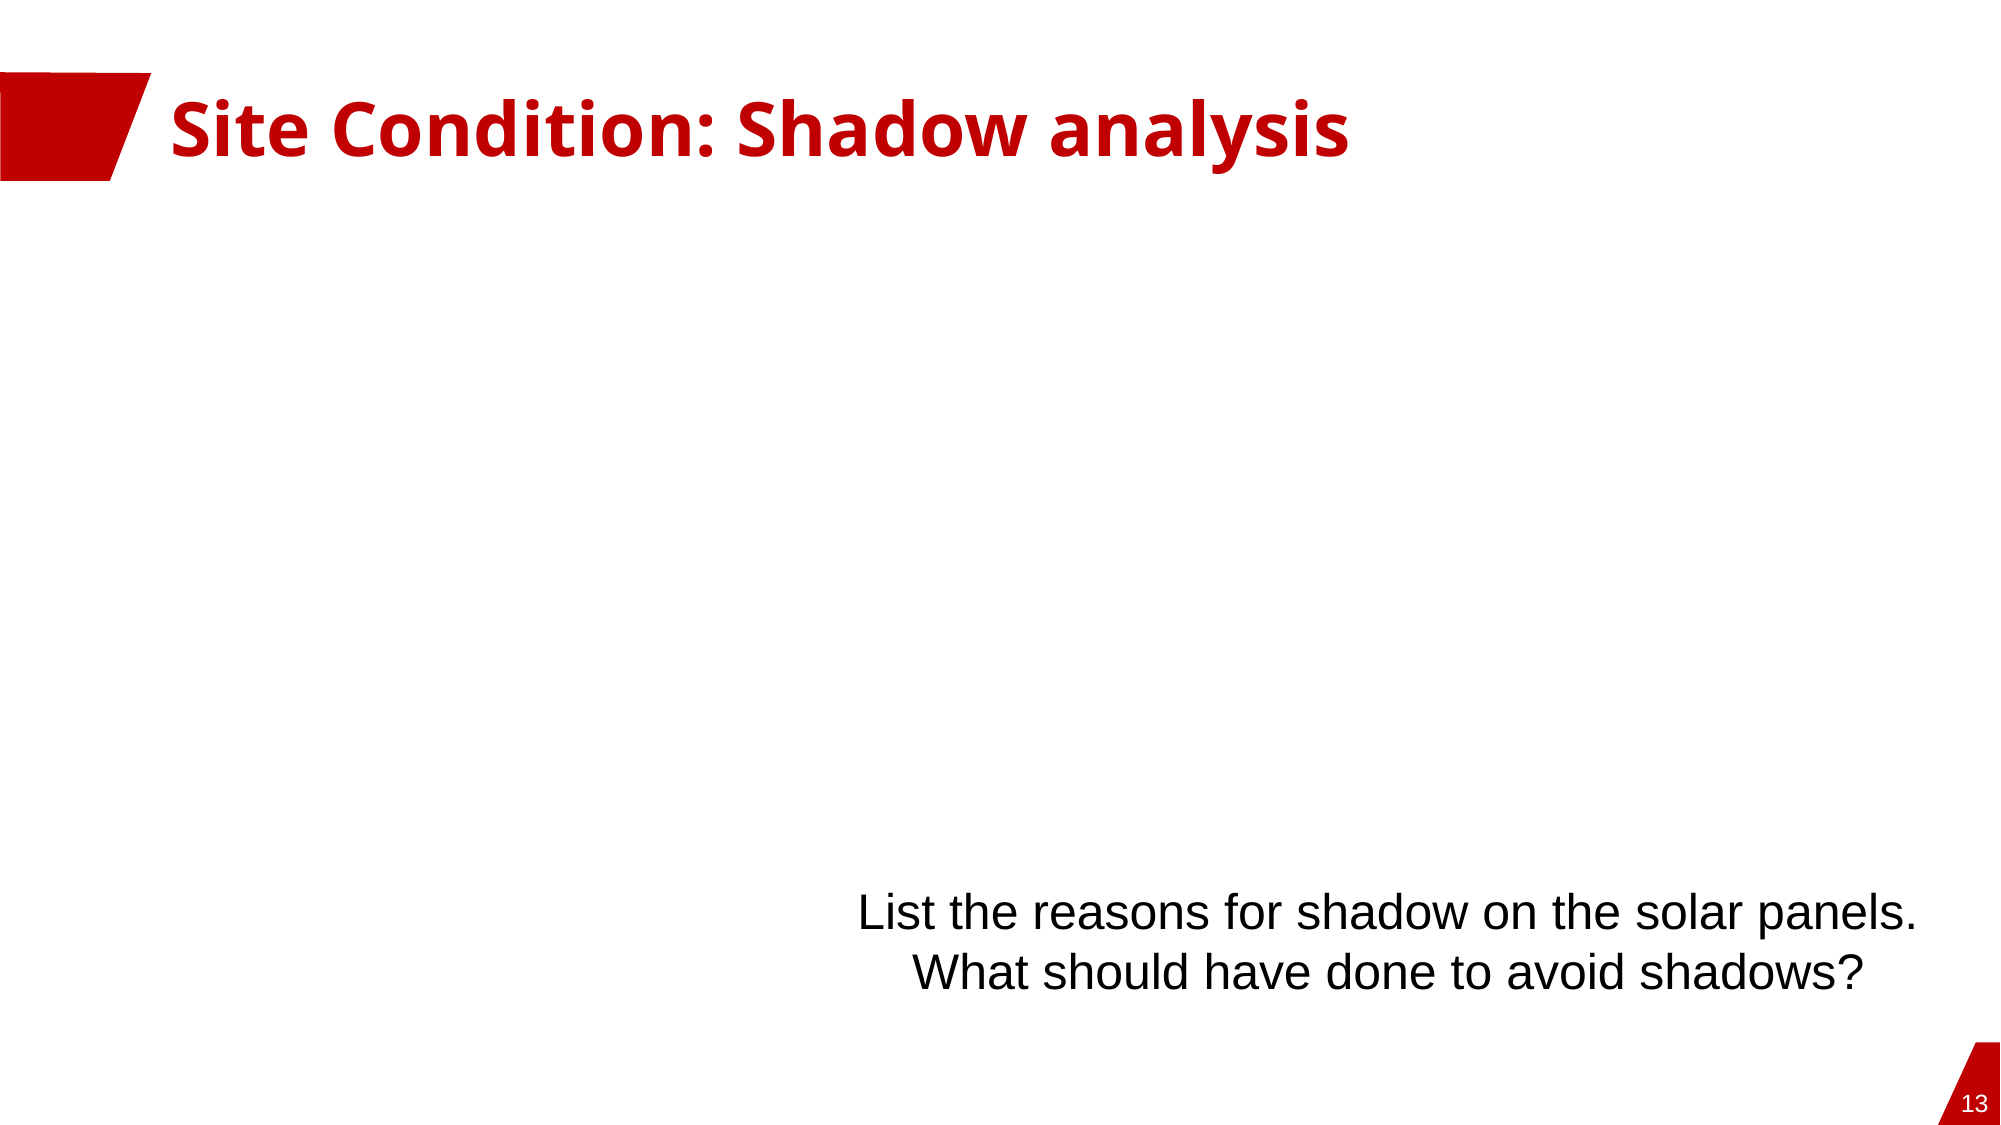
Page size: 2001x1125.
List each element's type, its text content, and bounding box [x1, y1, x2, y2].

text_box List the reasons for shadow on the solar panels. What should have done to avoid shadows? [707, 872, 2000, 1058]
title Site Condition: Shadow analysis [158, 67, 1885, 198]
slide_number 13 [1662, 1080, 2000, 1125]
